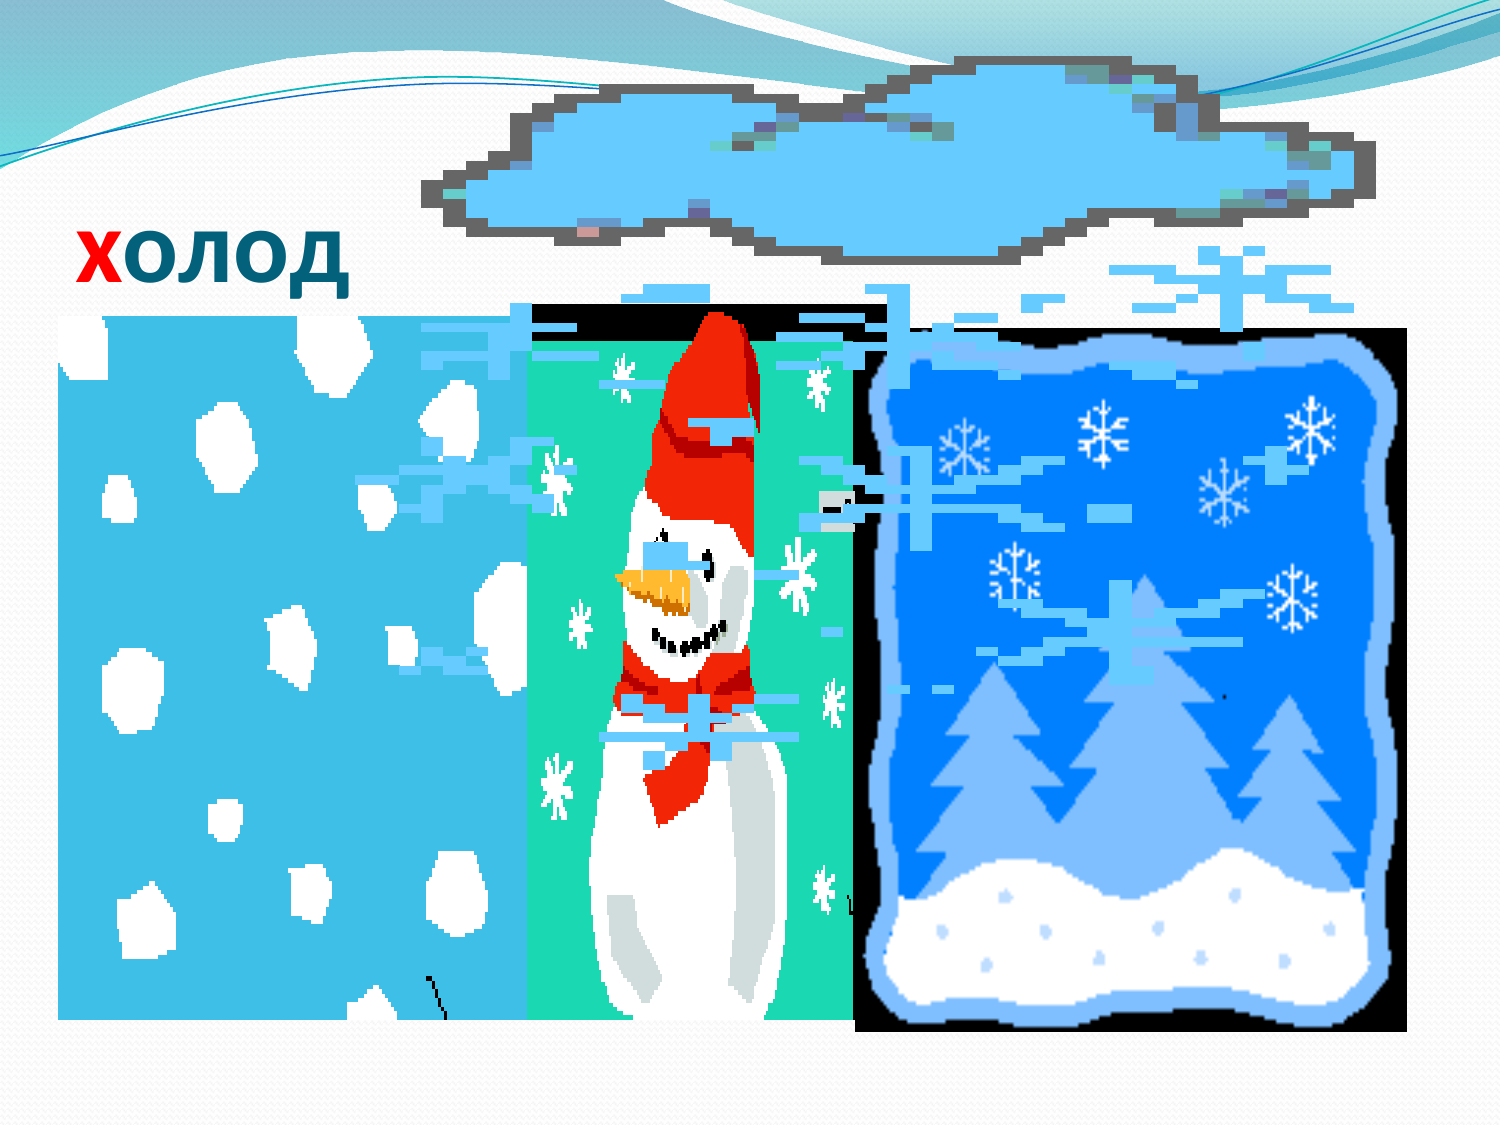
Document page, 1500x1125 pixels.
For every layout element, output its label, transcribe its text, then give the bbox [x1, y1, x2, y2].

picture [222, 0, 1466, 809]
title холод [75, 115, 215, 303]
picture [527, 818, 850, 1020]
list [58, 316, 520, 1020]
picture [855, 818, 1407, 1032]
